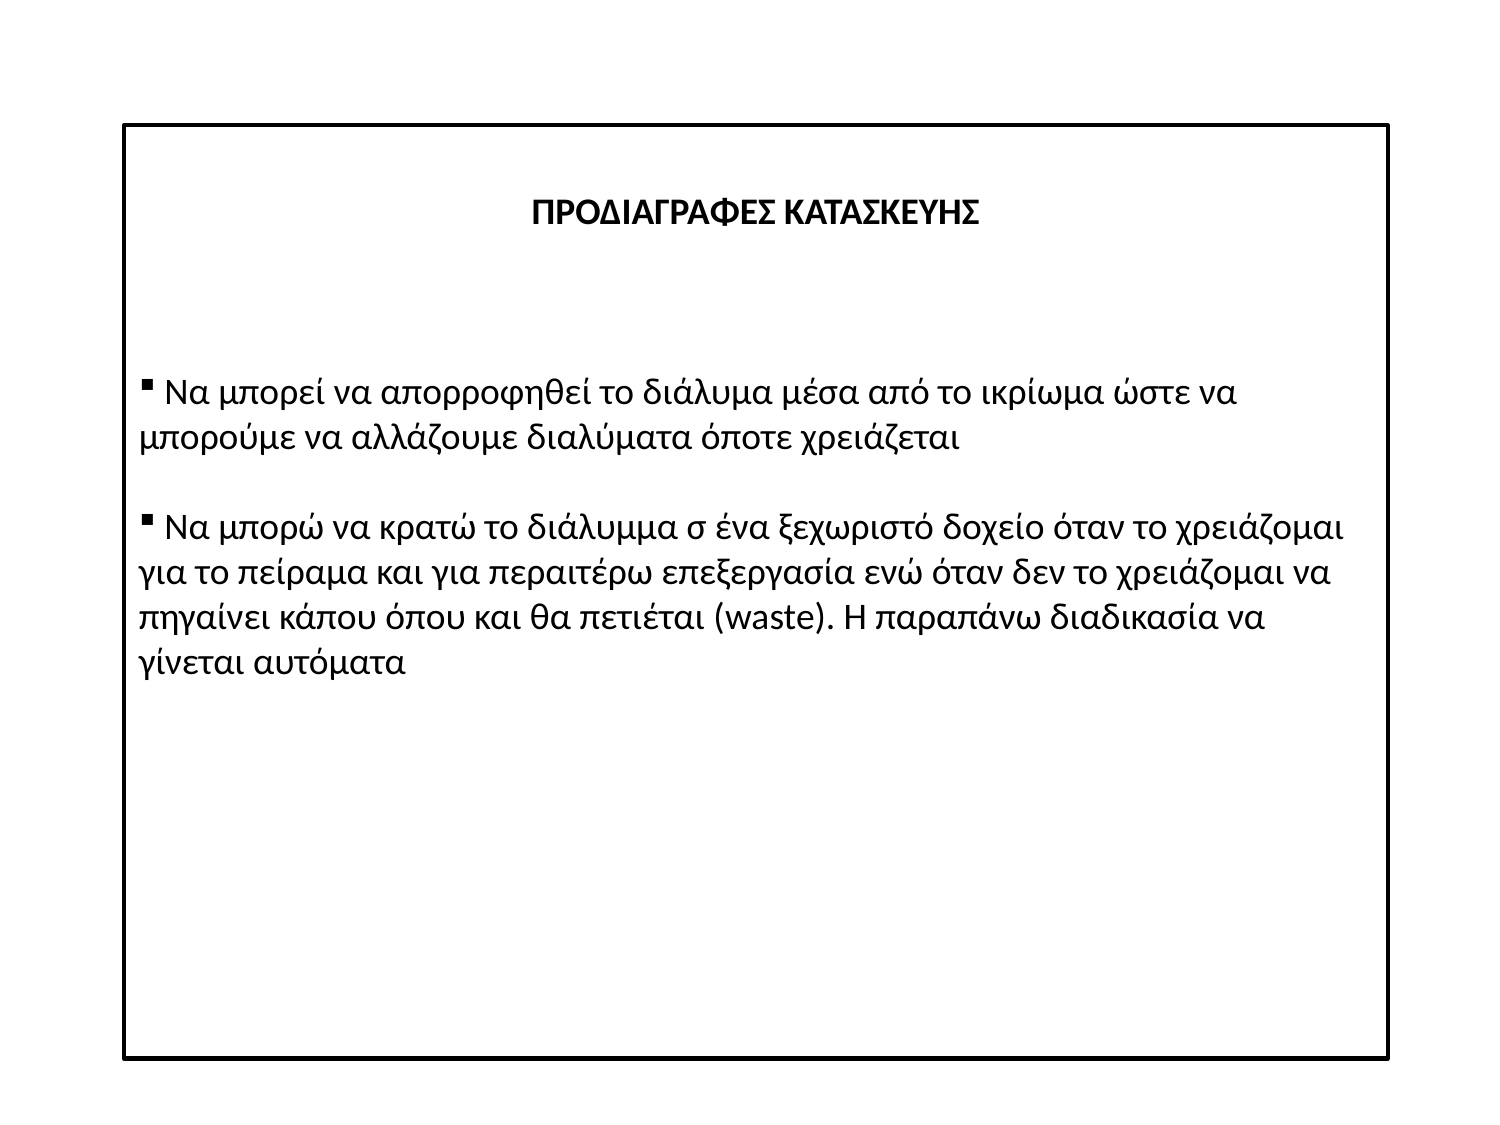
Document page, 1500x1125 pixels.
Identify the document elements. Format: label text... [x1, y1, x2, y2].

text_box ΠΡΟΔΙΑΓΡΑΦΕΣ ΚΑΤΑΣΚΕΥΗΣ Να μπορεί να απορροφηθεί το διάλυμα μέσα από το ικρίωμα ώστε να μπορούμε να αλλάζουμε διαλύματα όποτε χρειάζεται Να μπορώ να κρατώ το διάλυμμα σ ένα ξεχωριστό δοχείο όταν το χρειάζομαι για το πείραμα και για περαιτέρω επεξεργασία ενώ όταν δεν το χρειάζομαι να πηγαίνει κάπου όπου και θα πετιέται (waste). Η παραπάνω διαδικασία να γίνεται αυτόματα [122, 123, 1390, 1061]
